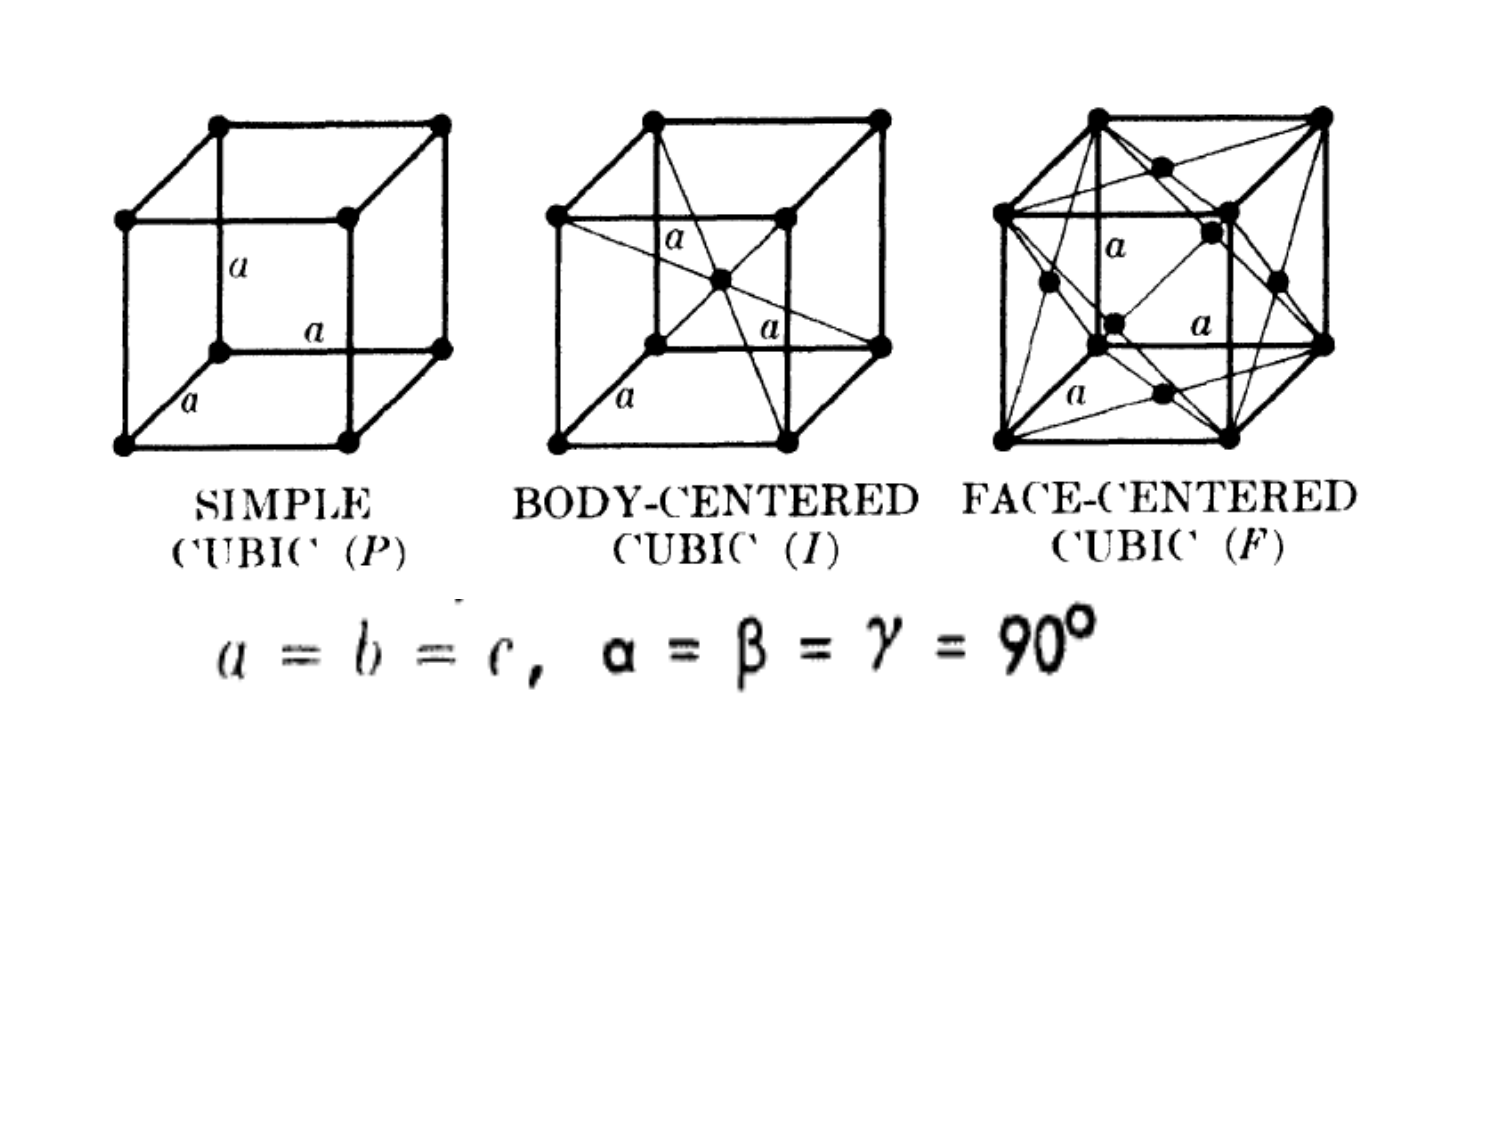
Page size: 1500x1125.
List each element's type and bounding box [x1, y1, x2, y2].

picture [49, 74, 1376, 590]
picture [212, 599, 1103, 701]
